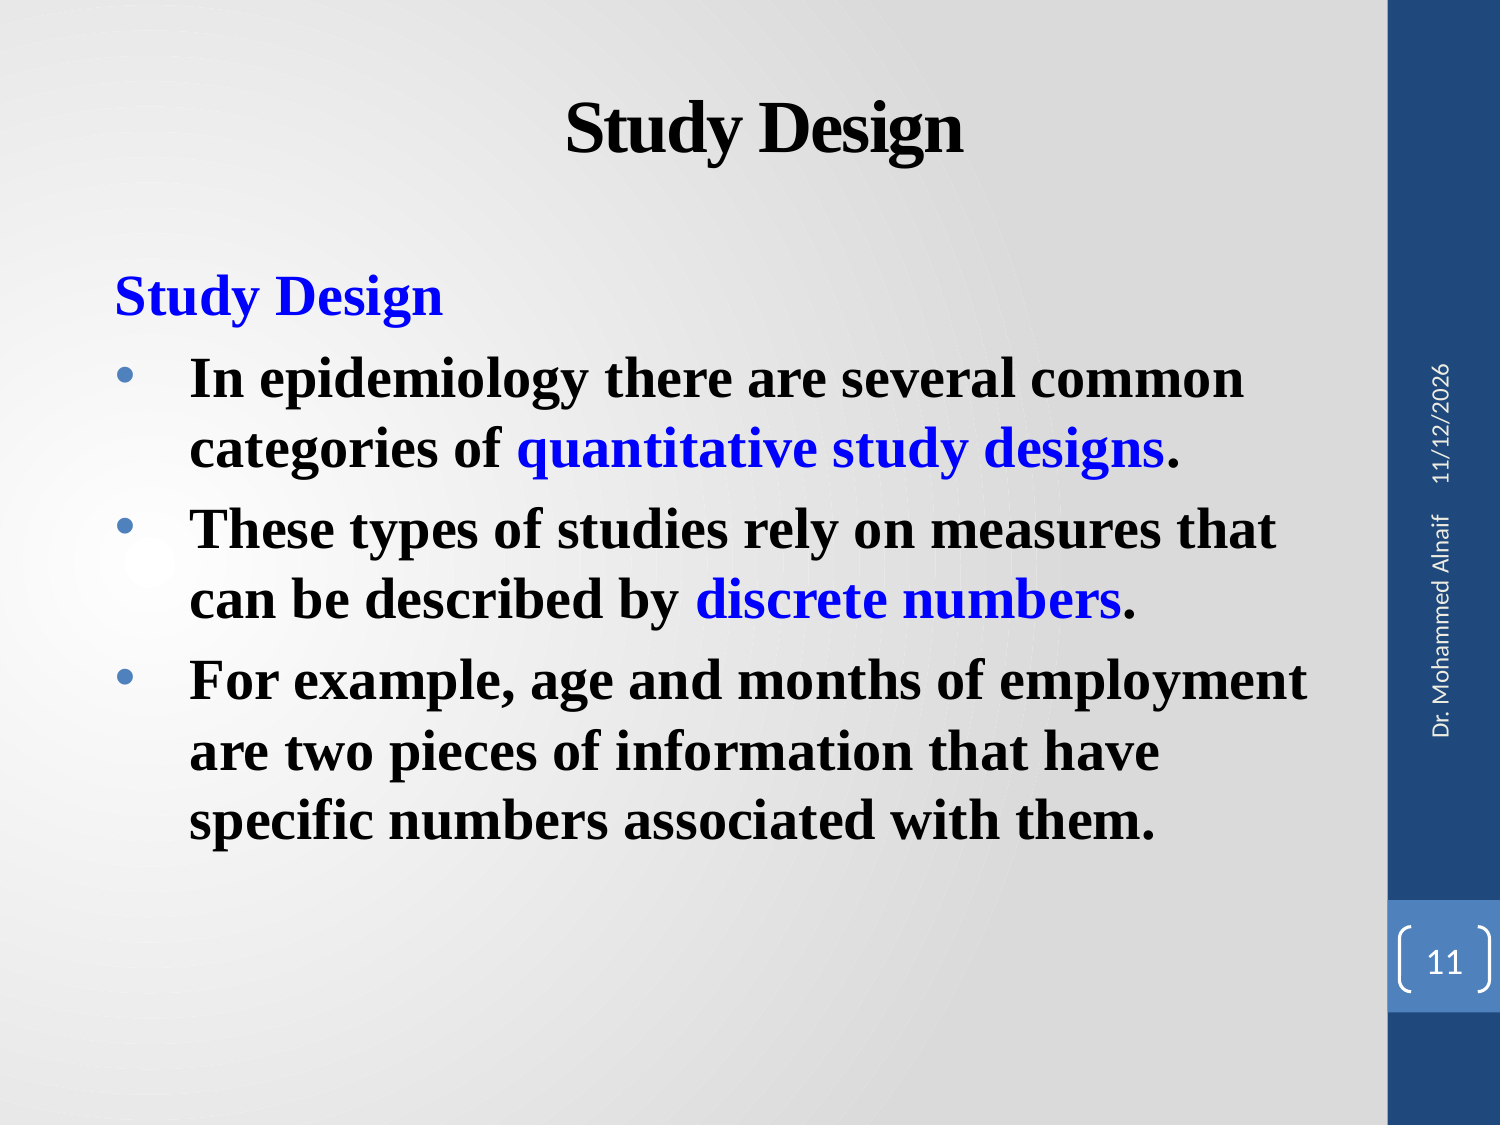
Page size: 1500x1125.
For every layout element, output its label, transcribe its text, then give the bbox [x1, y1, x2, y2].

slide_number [1408, 100, 1469, 500]
slide_number 11 [1397, 925, 1492, 994]
footer Dr. Mohammed Alnaif [1408, 500, 1469, 889]
subtitle Study Design In epidemiology there are several common categories of quantitative study designs. These types of studies rely on measures that can be described by discrete numbers. For example, age and months of employment are two pieces of information that have specific numbers associated with them. [99, 249, 1350, 988]
title Study Design [112, 66, 1388, 175]
